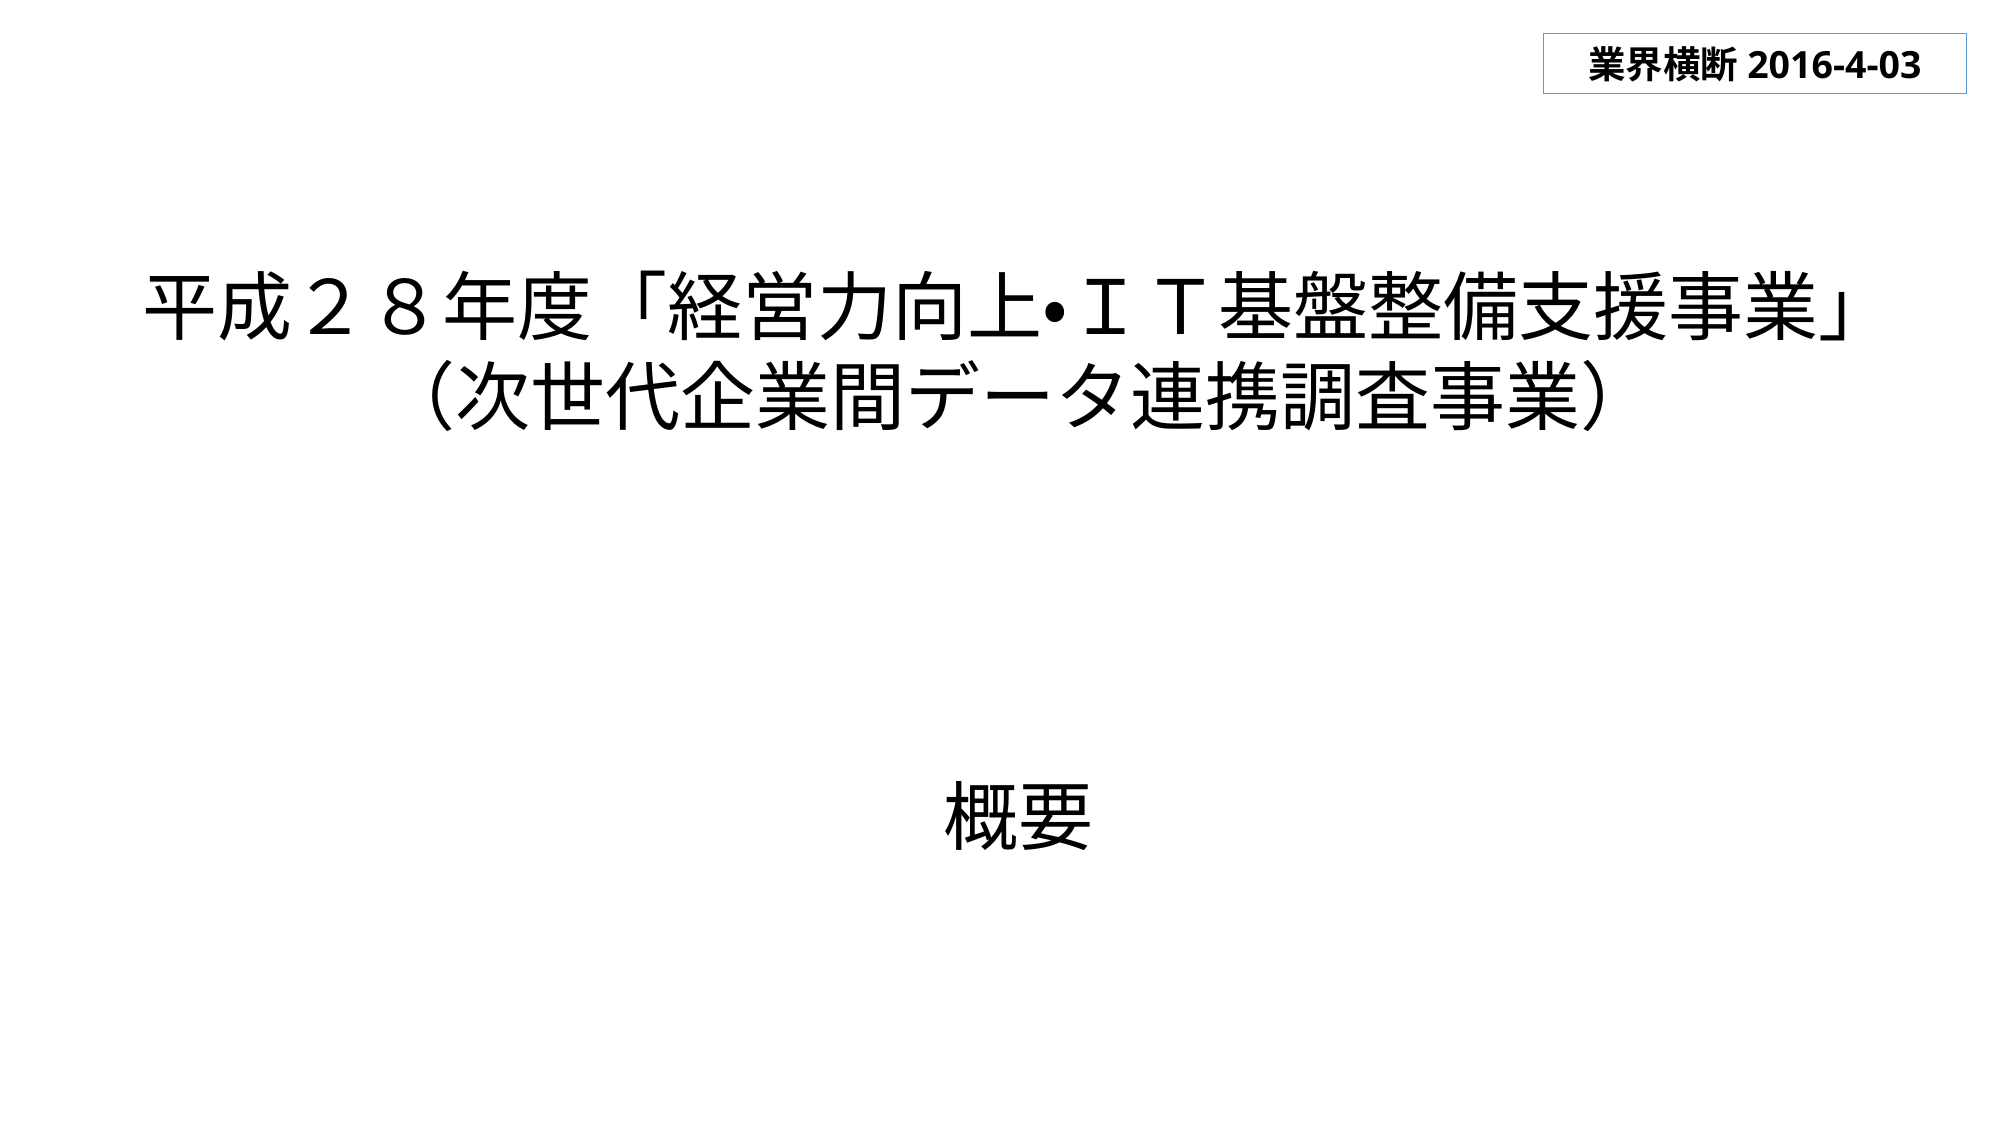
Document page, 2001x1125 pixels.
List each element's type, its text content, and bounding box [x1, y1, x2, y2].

text_box 概要 [783, 762, 1253, 867]
text_box 業界横断2016-4-03 [1543, 33, 1967, 94]
text_box 平成２８年度「経営力向上・ＩＴ基盤整備支援事業」 （次世代企業間データ連携調査事業） [69, 251, 1967, 447]
